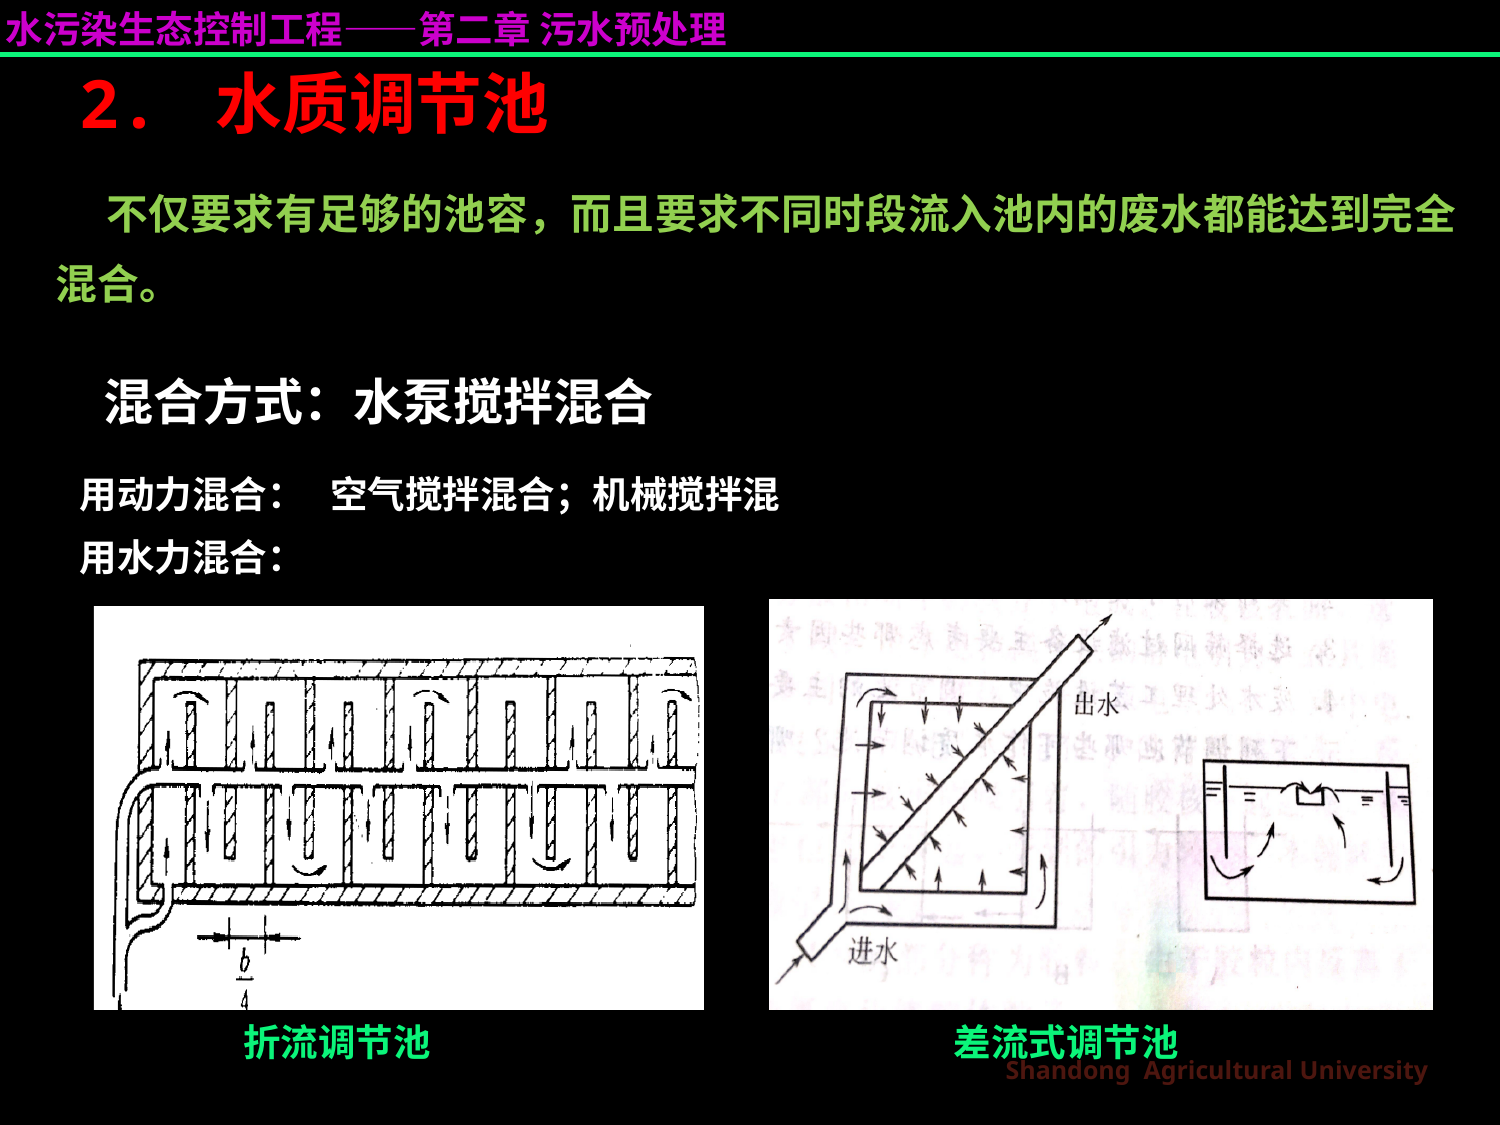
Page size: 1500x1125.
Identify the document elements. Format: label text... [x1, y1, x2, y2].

text_box 2. 水质调节池 [64, 54, 975, 150]
text_box 差流式调节池 [938, 1018, 1313, 1117]
picture [93, 605, 705, 1010]
text_box 用动力混合： 空气搅拌混合；机械搅拌混 用水力混合： [64, 445, 1400, 587]
text_box 折流调节池 [224, 1019, 544, 1117]
picture [769, 599, 1433, 1010]
text_box 不仅要求有足够的池容，而且要求不同时段流入池内的废水都能达到完全混合。 [41, 160, 1471, 316]
text_box 混合方式：水泵搅拌混合 [88, 363, 1424, 498]
